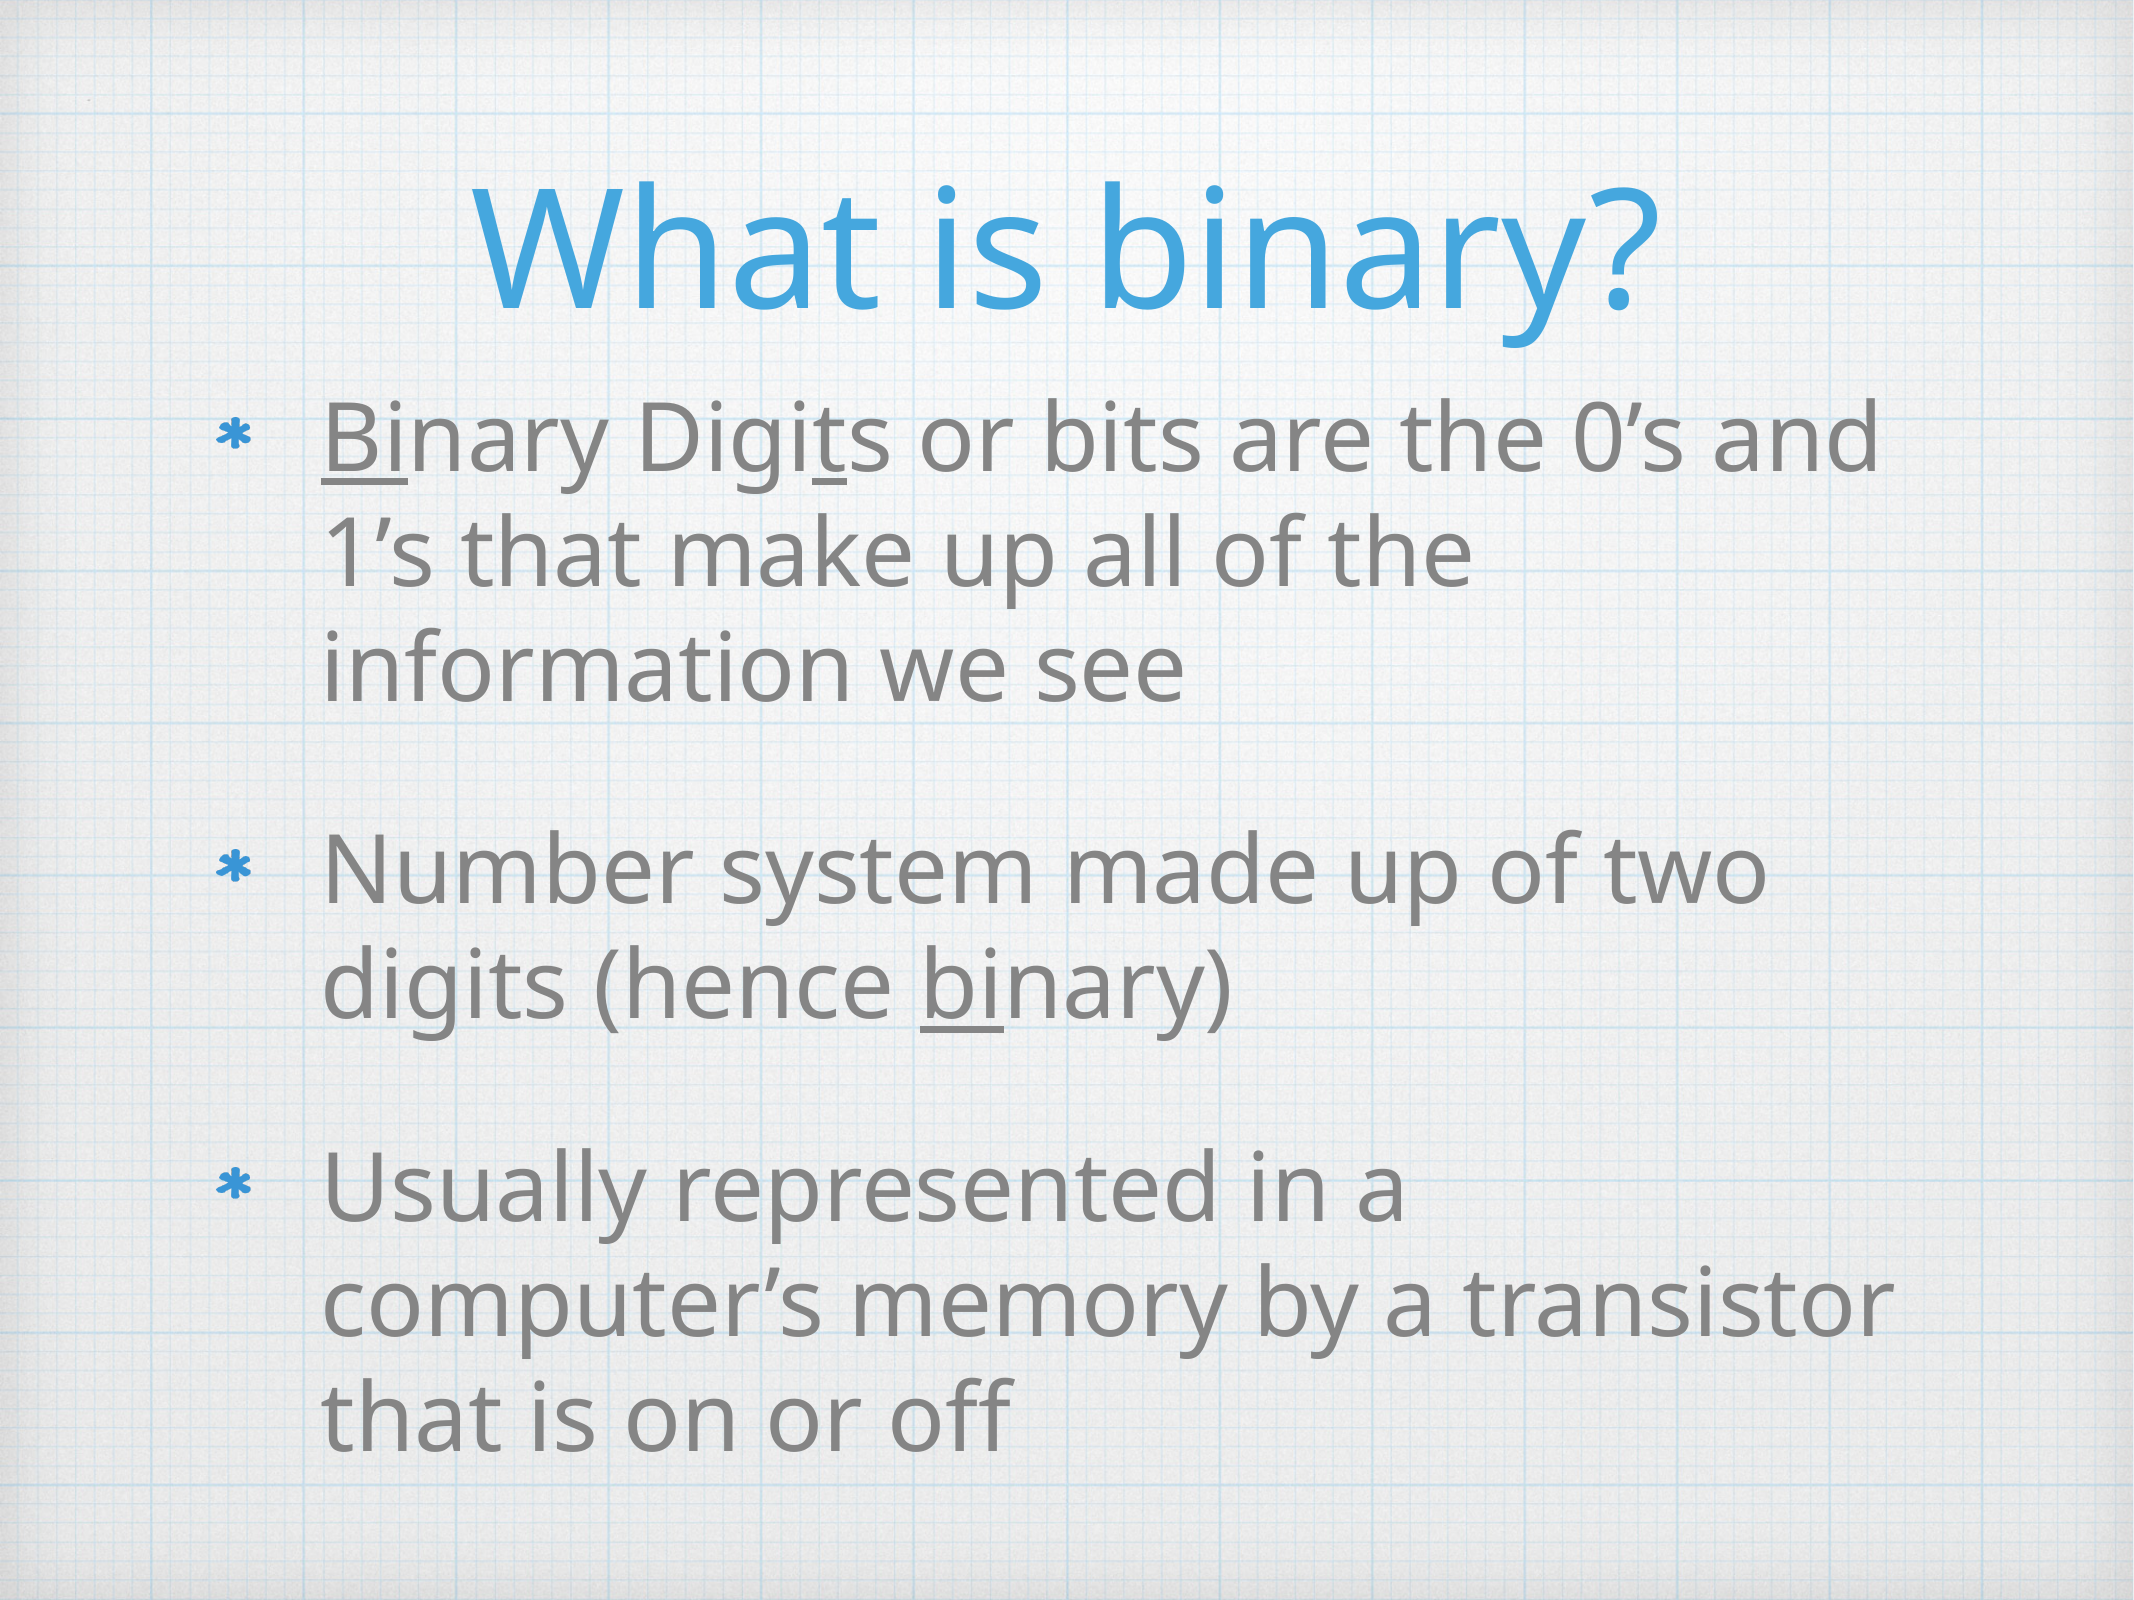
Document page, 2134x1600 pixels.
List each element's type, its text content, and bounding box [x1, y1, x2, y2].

title What is binary? [207, 41, 1926, 443]
picture [0, 0, 2134, 1600]
list Binary Digits or bits are the 0’s and 1’s that make up all of the information we see Number system made up of two digits (hence binary) Usually represented in a computer’s memory by a transistor that is on or off [207, 453, 1926, 1393]
